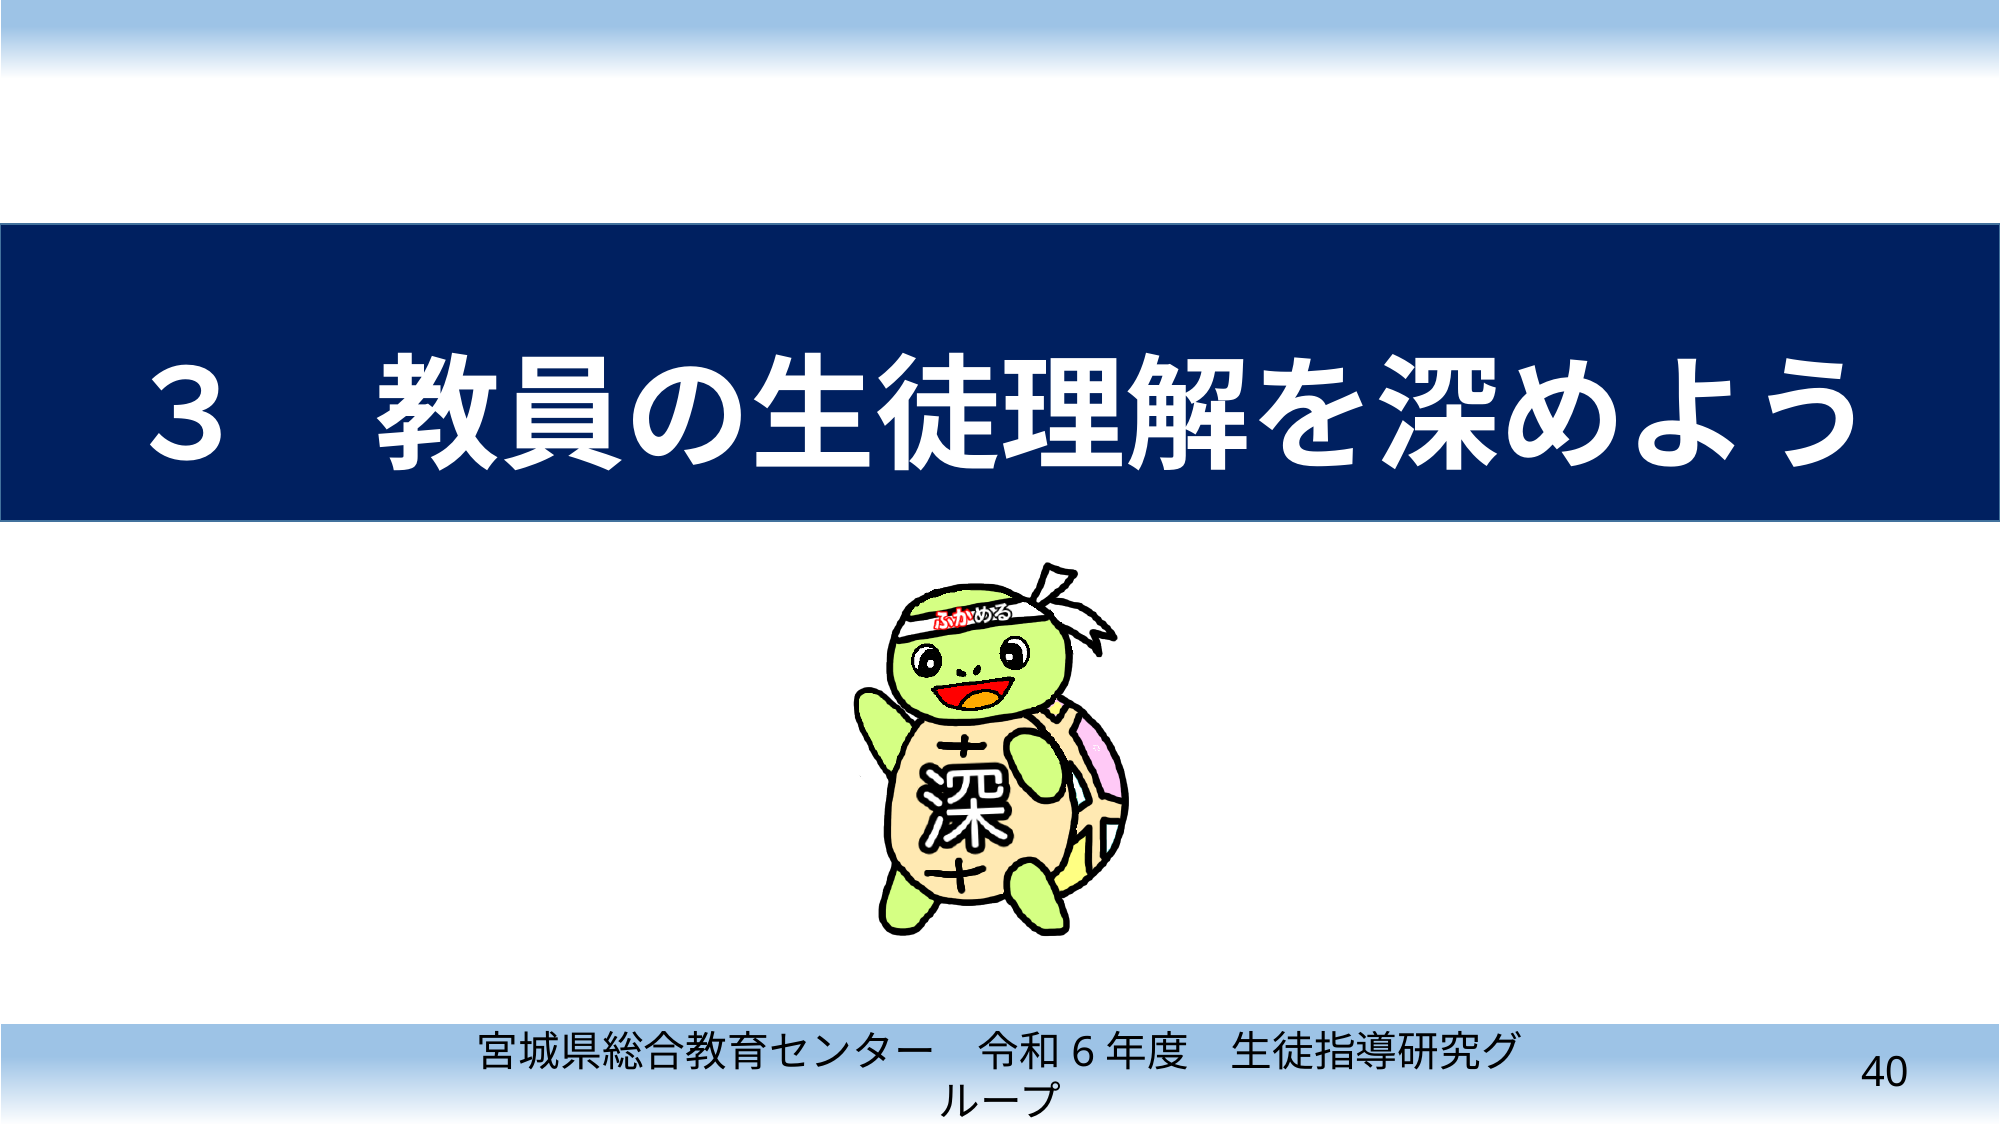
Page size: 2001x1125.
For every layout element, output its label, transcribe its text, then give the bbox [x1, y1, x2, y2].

slide_number 39 [1811, 1043, 1925, 1104]
text_box ３ 教員の生徒理解を深めよう [0, 223, 2000, 522]
picture [798, 562, 1202, 965]
text_box 宮城県総合教育センター 令和6年度 生徒指導研究グループ [428, 1045, 1572, 1105]
